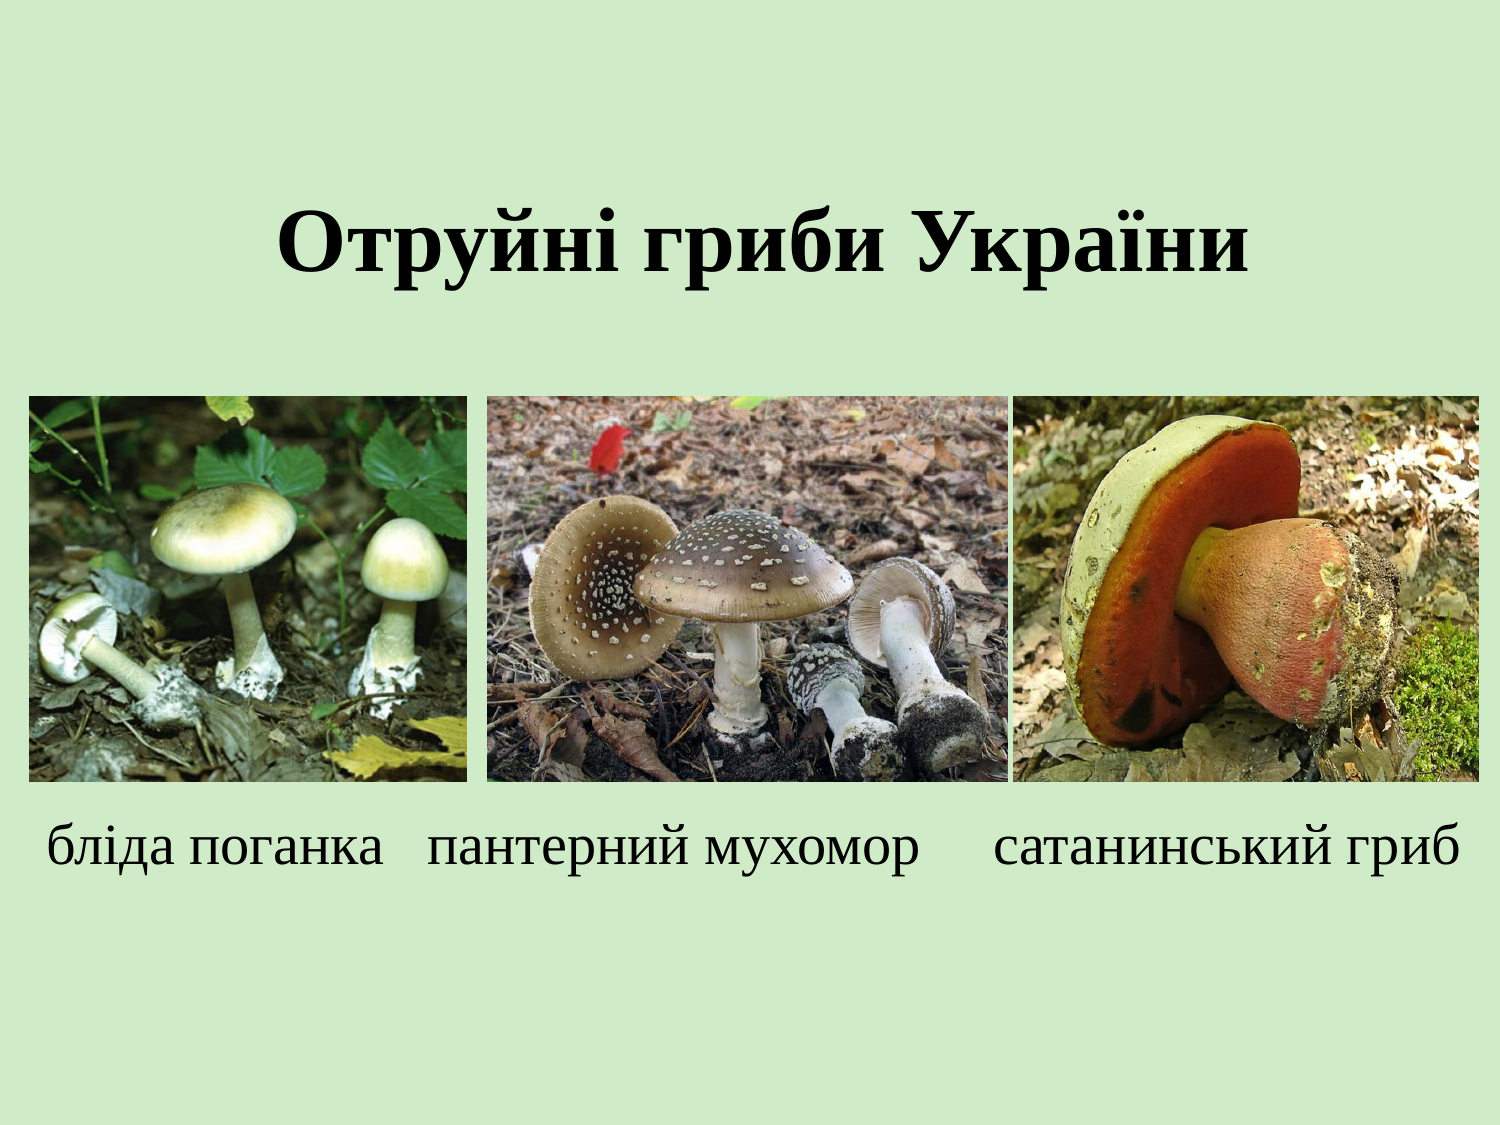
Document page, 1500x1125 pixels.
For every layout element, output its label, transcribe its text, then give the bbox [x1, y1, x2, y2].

picture [29, 396, 467, 782]
picture [1012, 396, 1479, 782]
picture [487, 396, 1008, 782]
text_box бліда поганка пантерний мухомор сатанинський гриб [29, 798, 1479, 947]
text_box Отруйні гриби України [125, 172, 1401, 321]
